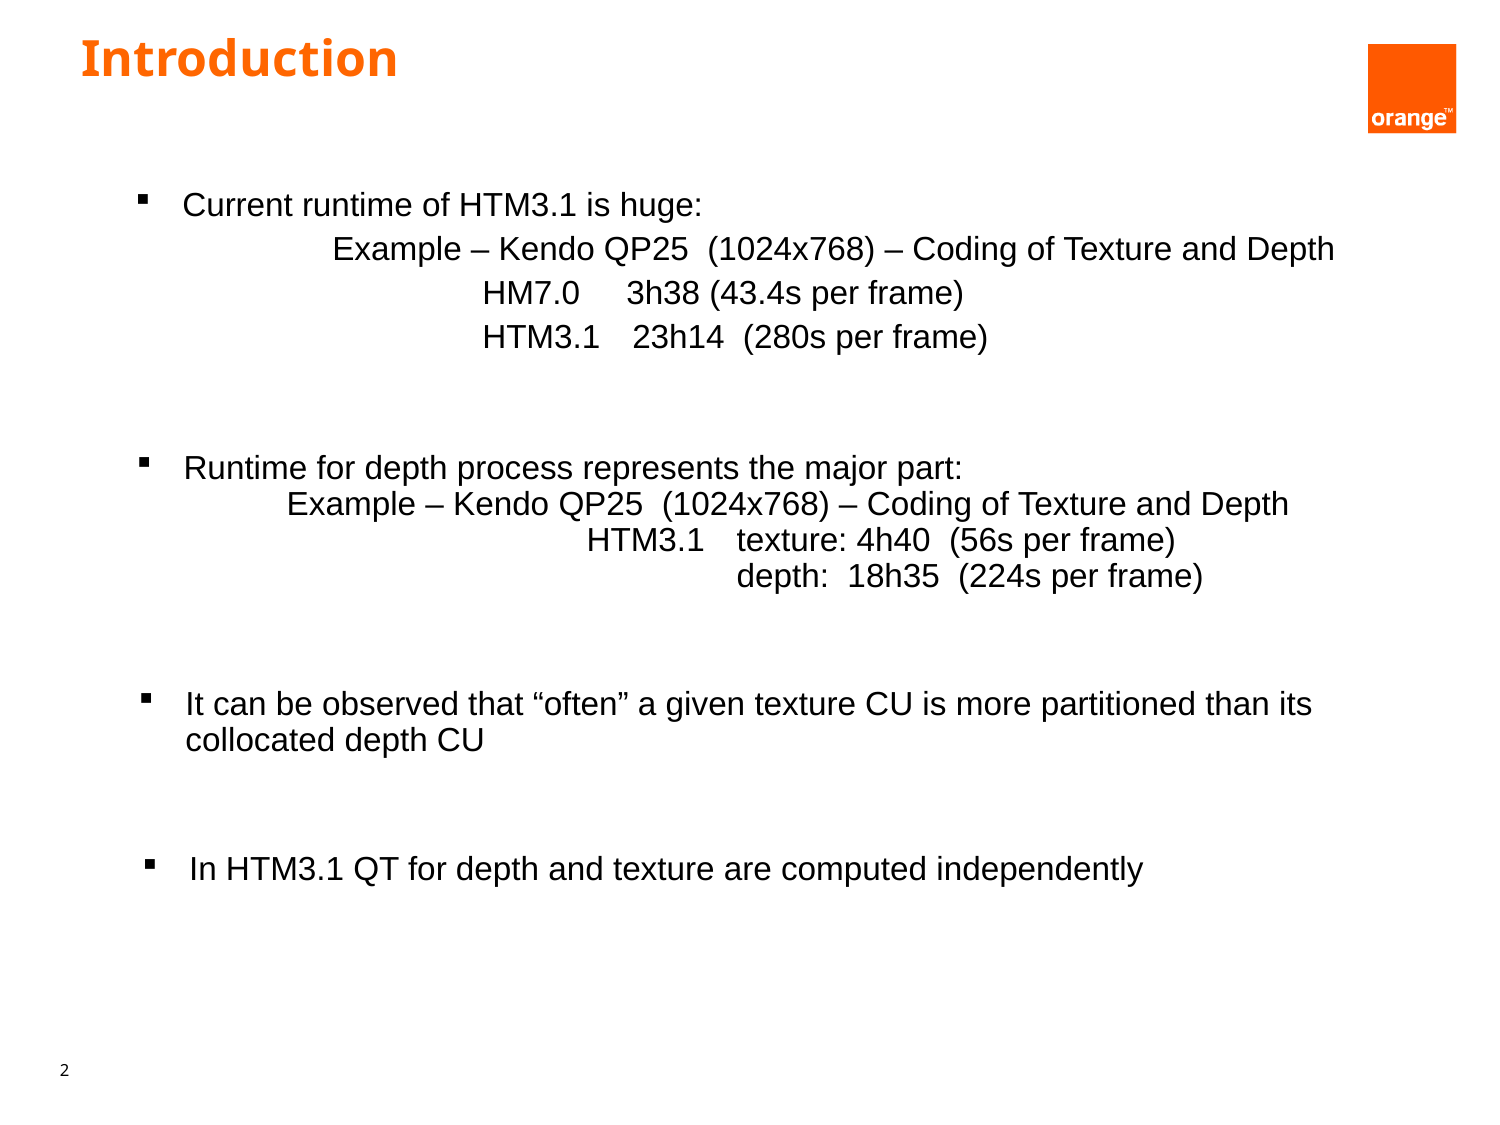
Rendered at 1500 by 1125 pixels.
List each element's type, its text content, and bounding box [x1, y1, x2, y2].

text_box In HTM3.1 QT for depth and texture are computed independently [52, 844, 1335, 896]
picture [1320, 0, 1500, 178]
text_box It can be observed that “often” a given texture CU is more partitioned than its collocated depth CU [48, 679, 1354, 802]
text_box Runtime for depth process represents the major part: Example – Kendo QP25 (1024x768) – Coding of Texture and Depth HTM3.1 texture: 4h40 (56s per frame) depth: 18h35 (224s per frame) [46, 443, 1354, 638]
list Current runtime of HTM3.1 is huge: Example – Kendo QP25 (1024x768) – Coding of Texture and Depth HM7.0 3h38 (43.4s per frame) HTM3.1 23h14 (280s per frame) [55, 187, 1412, 439]
title Introduction [81, 26, 1246, 187]
